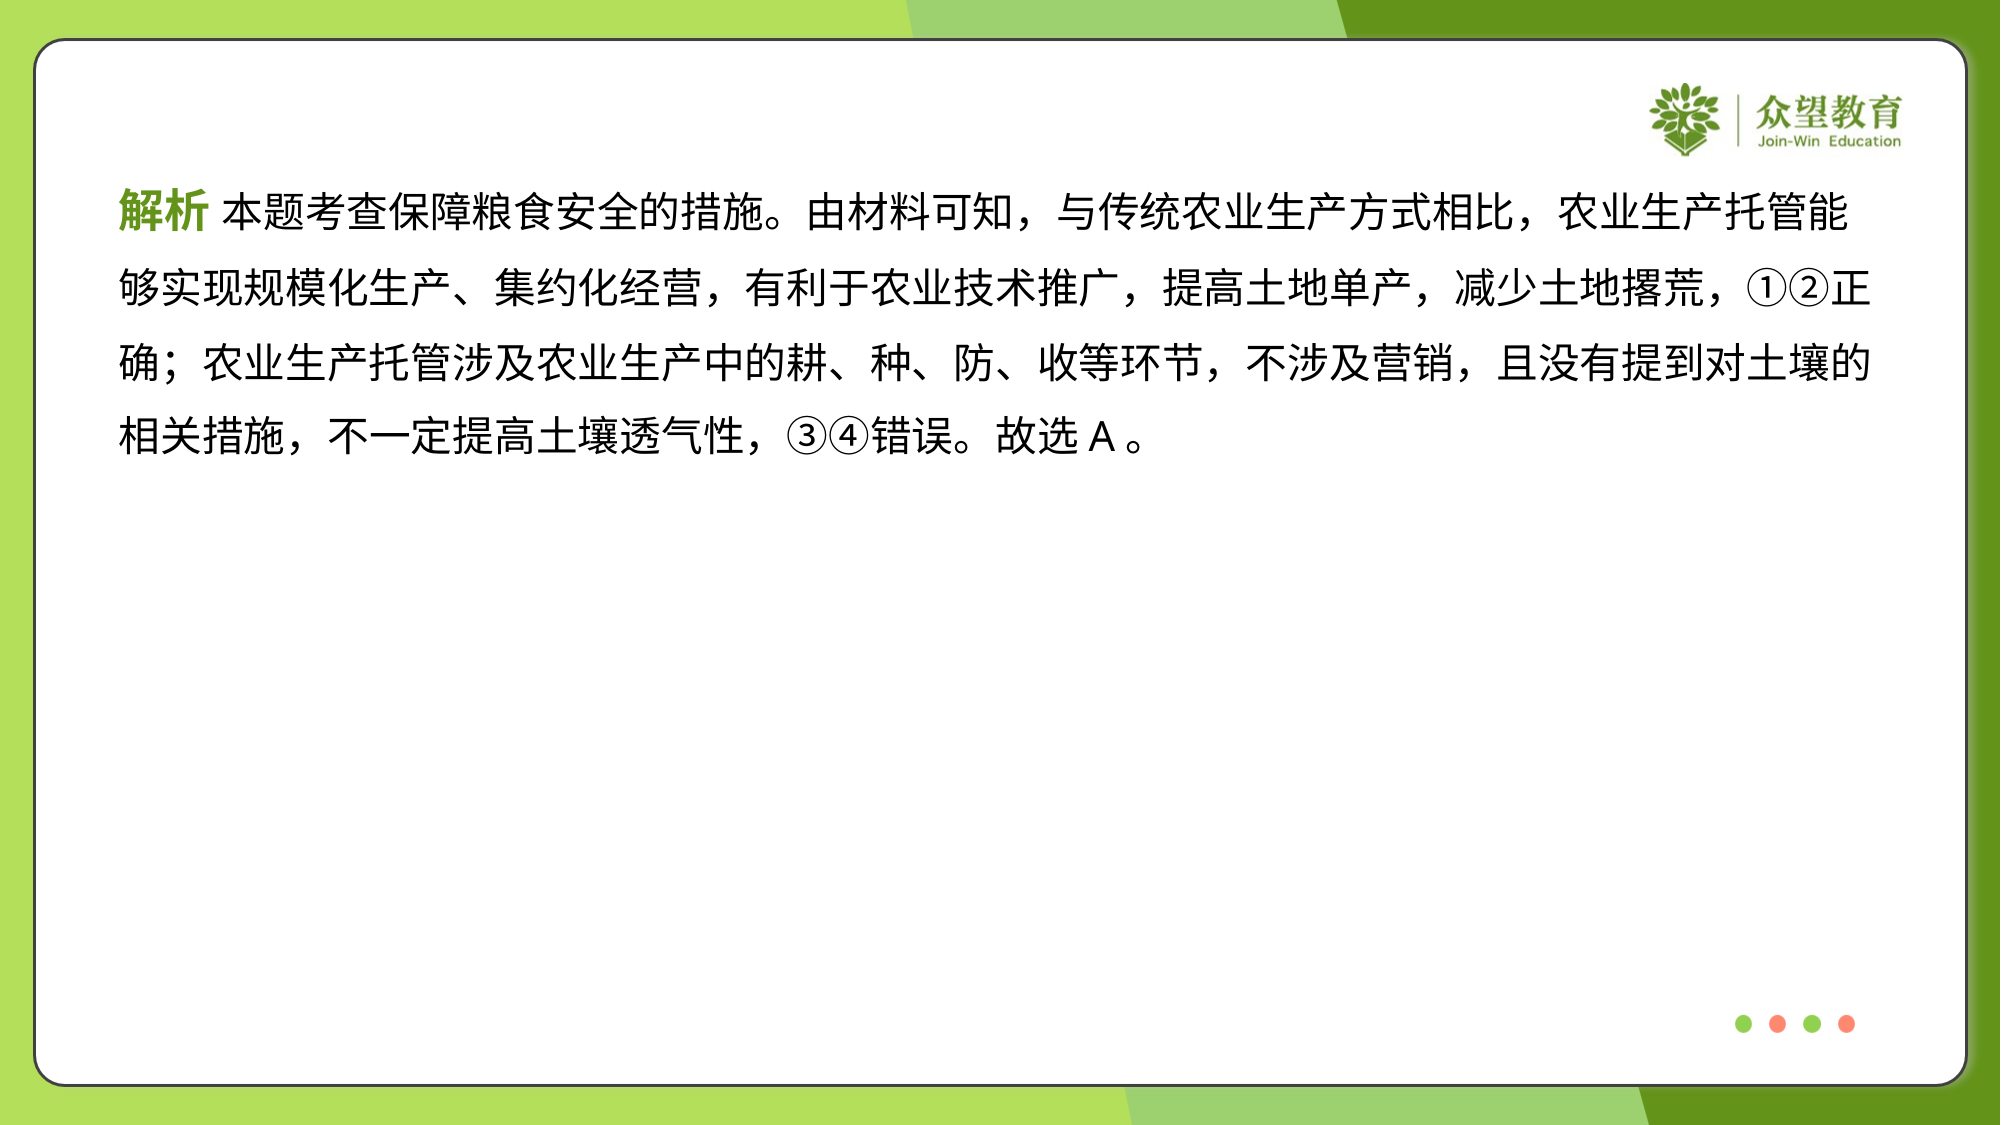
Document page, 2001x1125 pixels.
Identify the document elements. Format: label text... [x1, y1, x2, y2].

text_box 解析 本题考查保障粮食安全的措施。由材料可知，与传统农业生产方式相比，农业生产托管能 够实现规模化生产、集约化经营，有利于农业技术推广，提高土地单产，减少土地撂荒，①②正 确；农业生产托管涉及农业生产中的耕、种、防、收等环节，不涉及营销，且没有提到对土壤的 相关措施，不一定提高土壤透气性，③④错误。故选A。 [118, 159, 1883, 452]
picture [0, 0, 2000, 1125]
